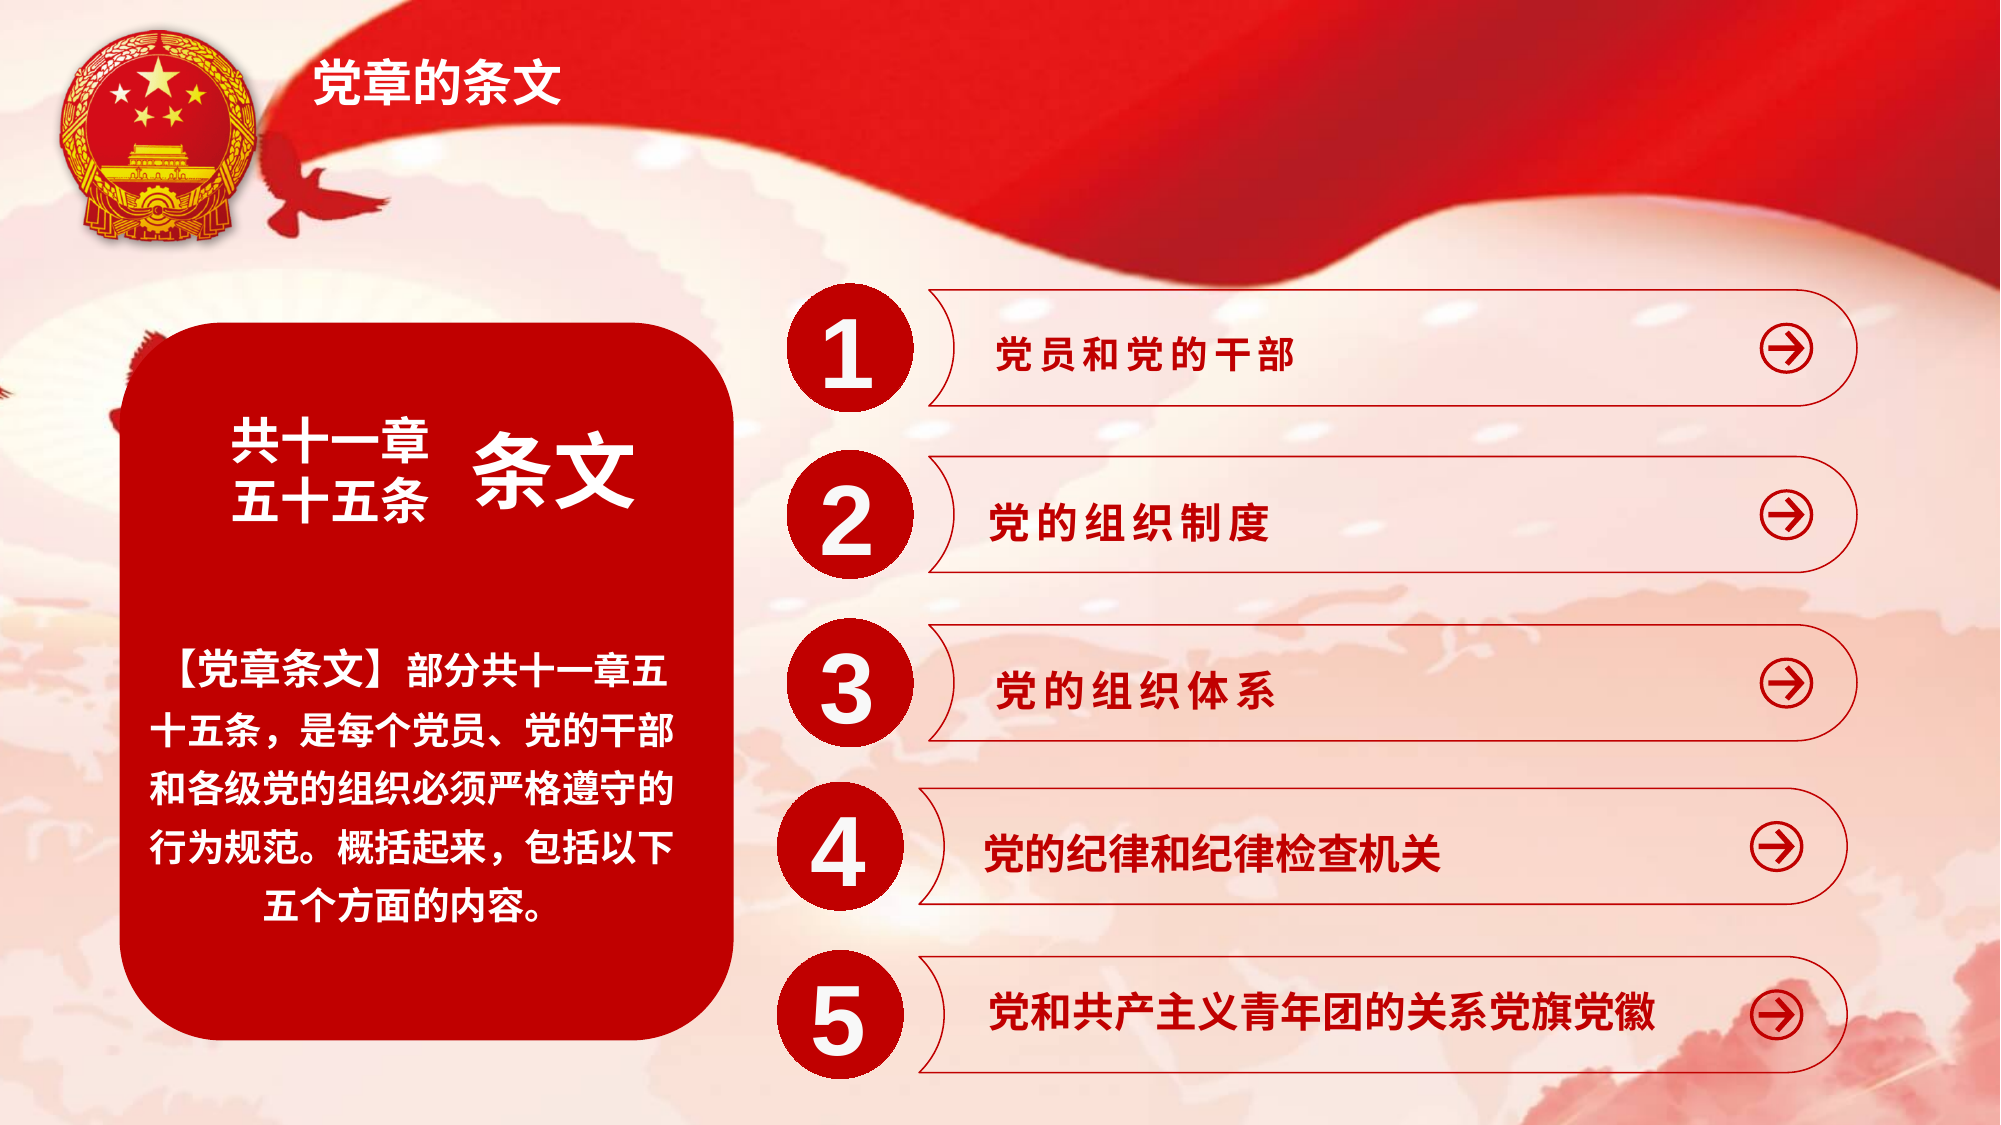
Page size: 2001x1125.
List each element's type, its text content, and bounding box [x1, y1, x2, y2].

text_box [919, 956, 1848, 1073]
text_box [928, 624, 1857, 741]
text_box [919, 788, 1848, 905]
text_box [176, 401, 676, 539]
text_box 【党章条文】部分共十一章五十五条，是每个党员、党的干部和各级党的组织必须严格遵守的行为规范。概括起来，包括以下五个方面的内容。 [131, 621, 694, 935]
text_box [786, 616, 914, 753]
text_box [118, 321, 735, 1042]
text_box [786, 281, 914, 418]
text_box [928, 456, 1857, 573]
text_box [928, 289, 1857, 406]
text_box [777, 947, 904, 1085]
text_box 党章的条文 [297, 44, 1633, 120]
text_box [777, 779, 904, 916]
picture [0, 0, 2000, 1125]
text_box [786, 447, 914, 585]
